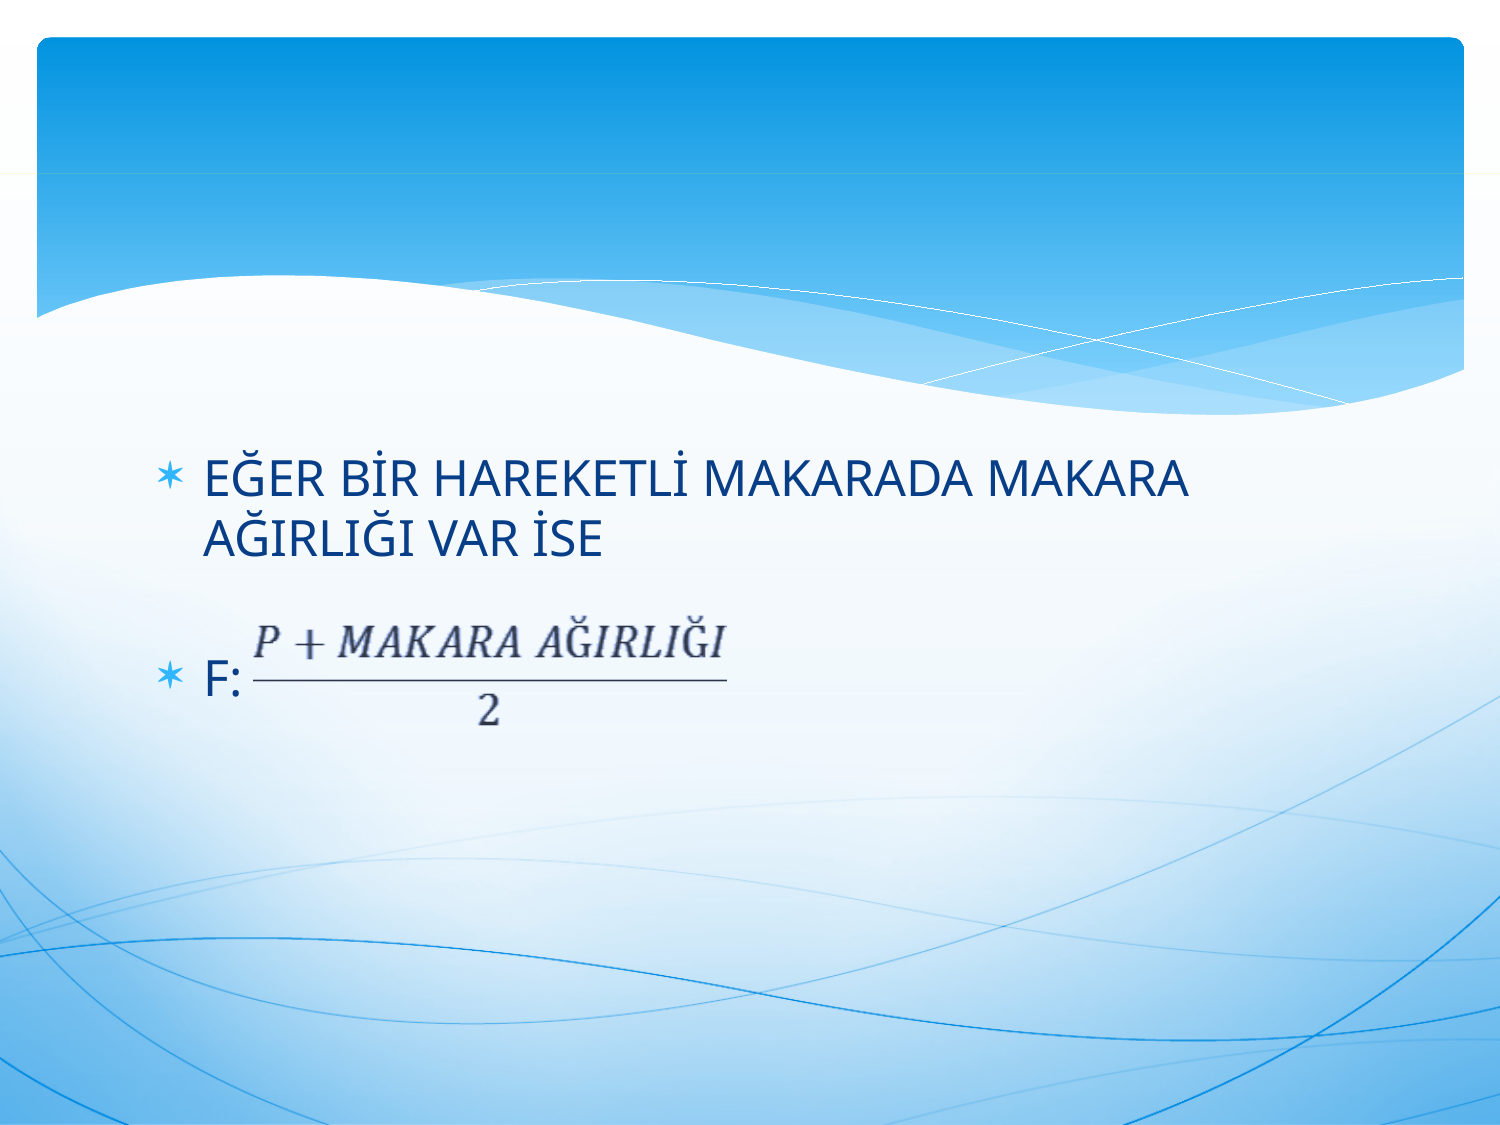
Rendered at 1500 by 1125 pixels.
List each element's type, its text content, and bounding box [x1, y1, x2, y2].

text_box [0, 0, 1500, 75]
picture [253, 612, 727, 738]
list EĞER BİR HAREKETLİ MAKARADA MAKARA AĞIRLIĞI VAR İSE F: [143, 438, 1359, 1005]
